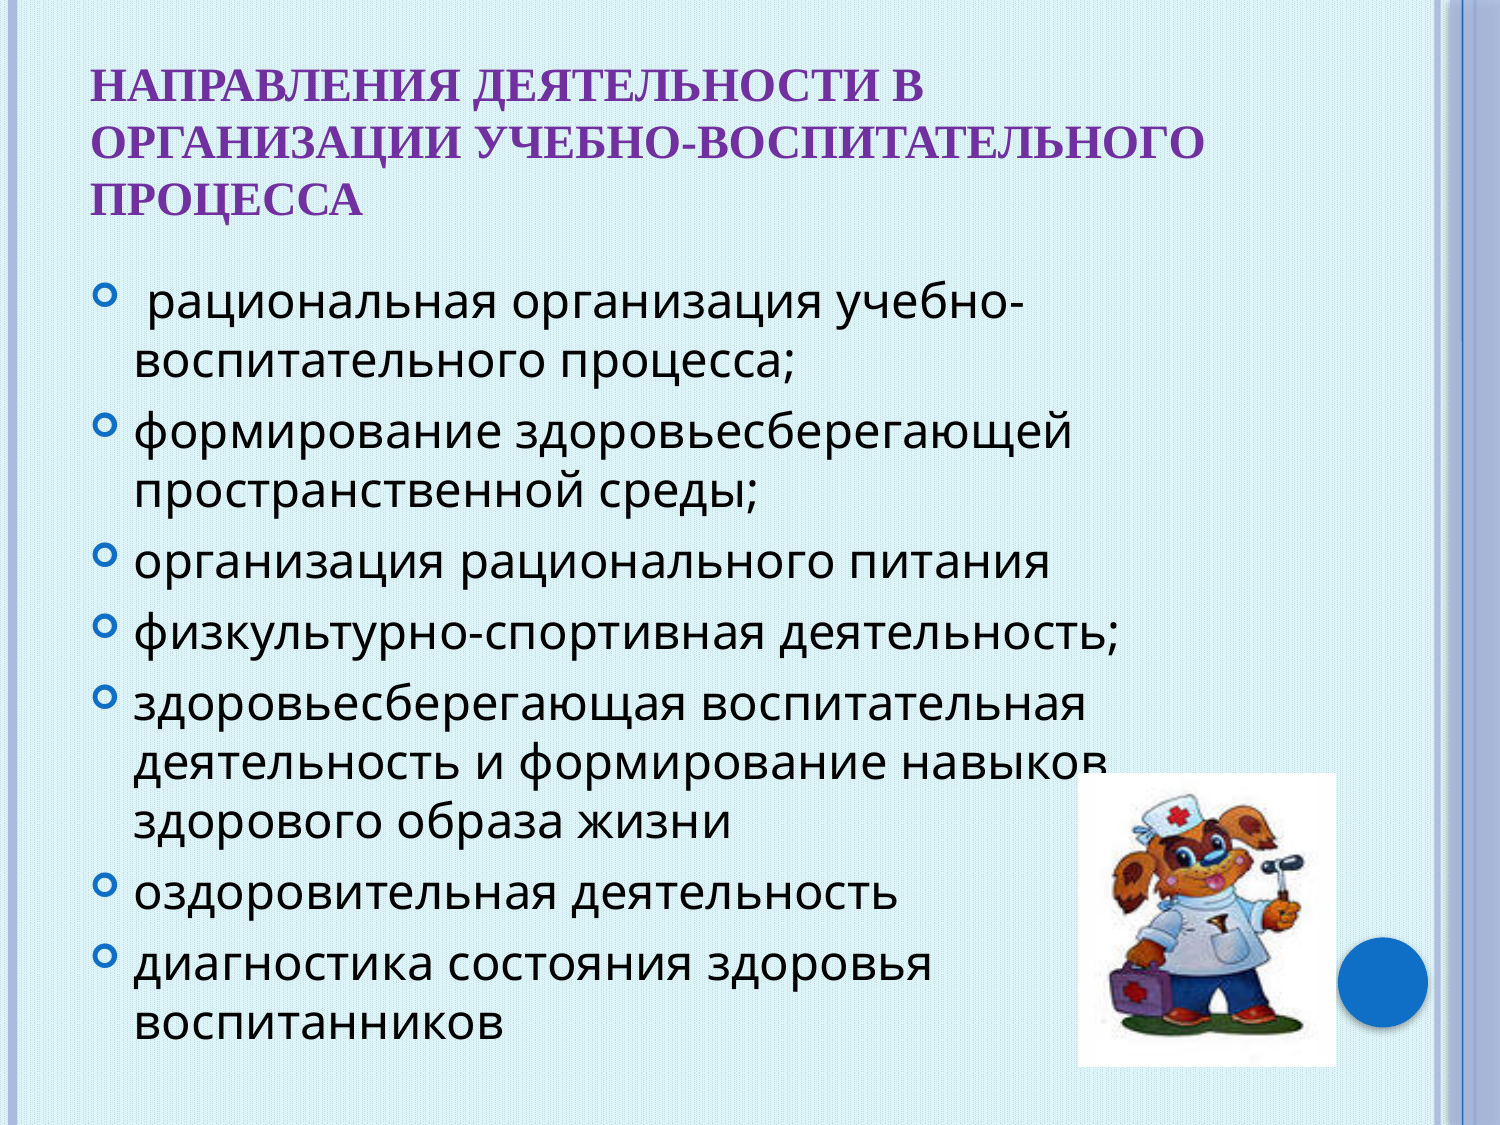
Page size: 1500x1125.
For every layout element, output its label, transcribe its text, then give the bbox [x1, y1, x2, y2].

list рациональная организация учебно-воспитательного процесса; формирование здоровьесберегающей пространственной среды; организация рационального питания физкультурно-спортивная деятельность; здоровьесберегающая воспитательная деятельность и формирование навыков здорового образа жизни оздоровительная деятельность диагностика состояния здоровья воспитанников [75, 262, 1300, 1062]
title Направления деятельности в организации учебно-воспитательного процесса [75, 45, 1300, 233]
picture [1077, 772, 1337, 1067]
